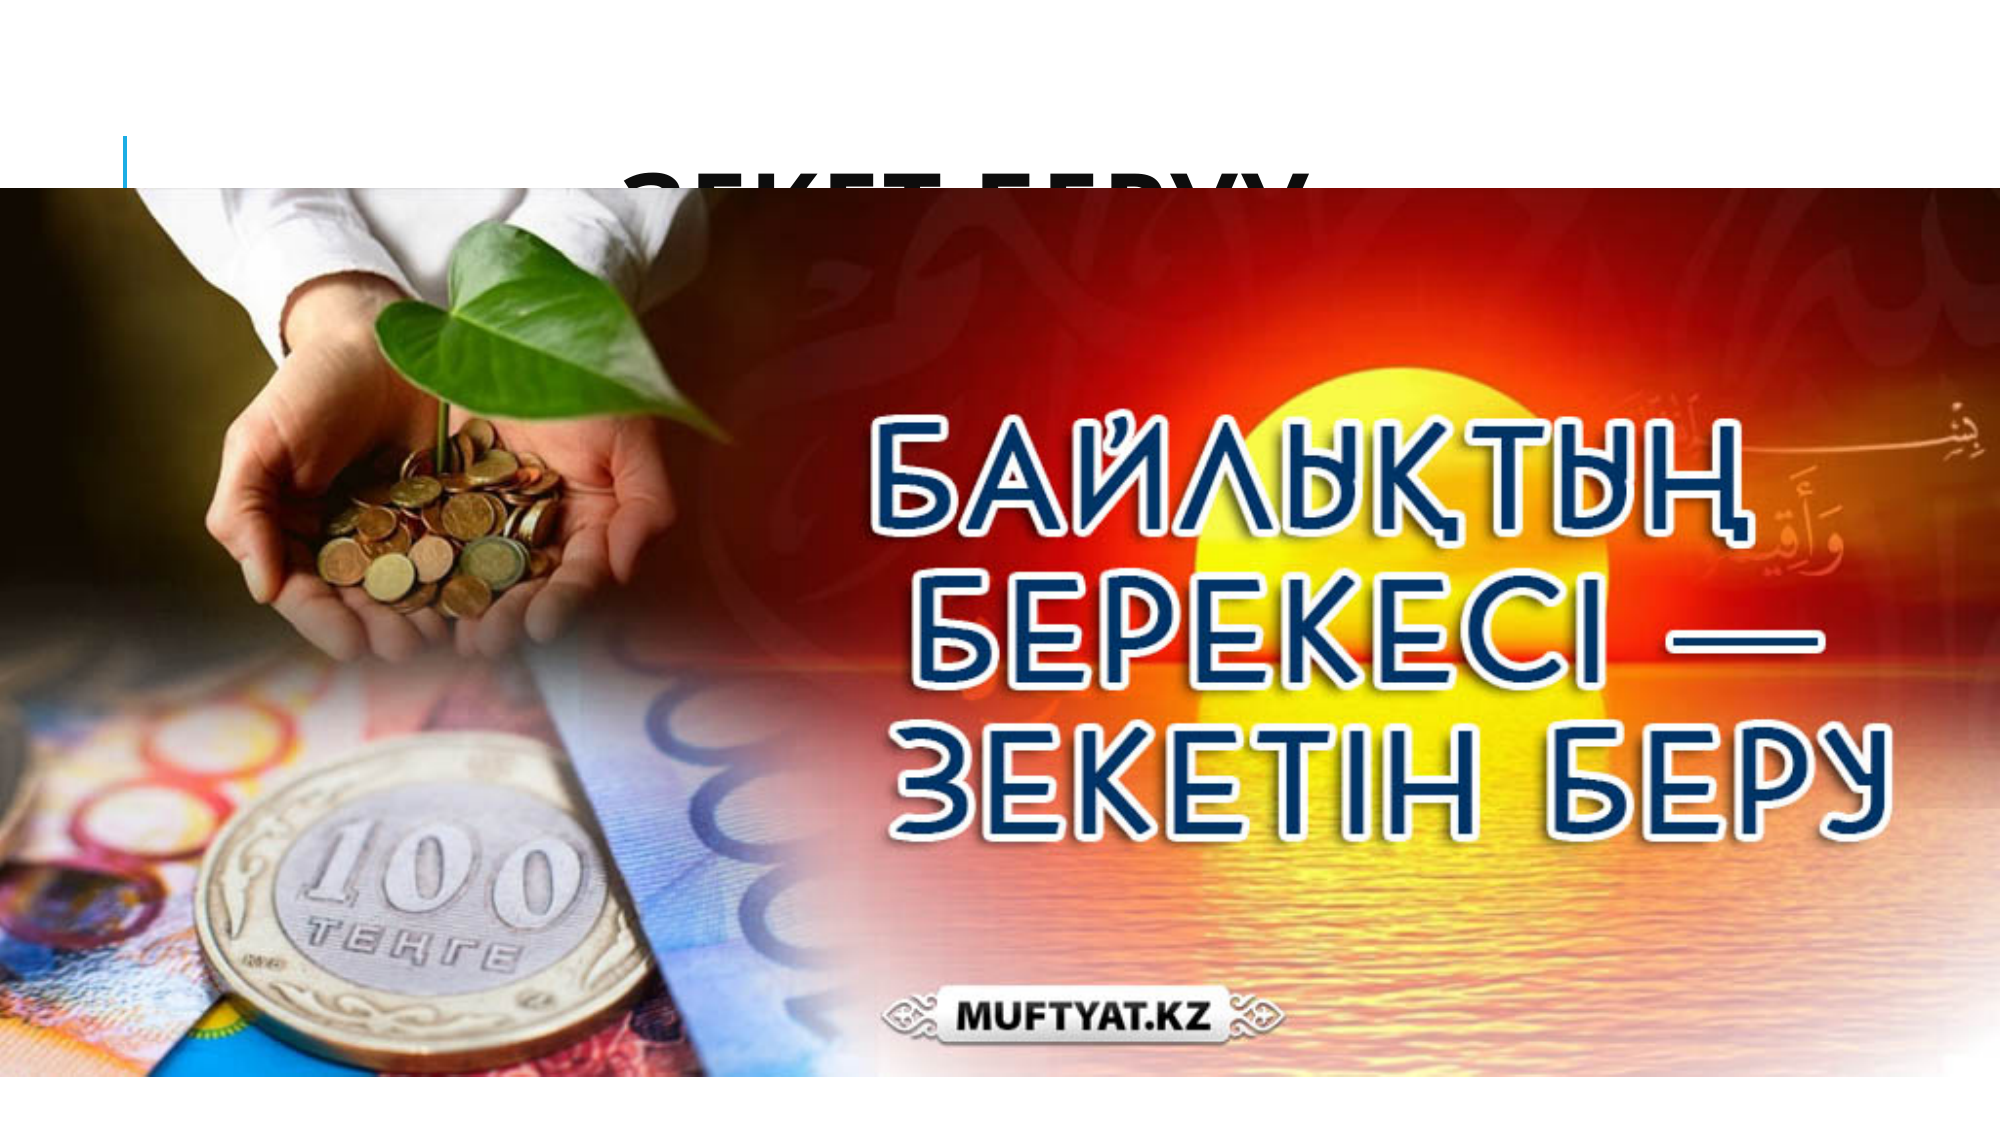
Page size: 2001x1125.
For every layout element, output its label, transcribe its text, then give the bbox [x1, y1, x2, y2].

picture [0, 188, 2000, 1077]
title ЗЕКЕТ БЕРУУ [168, 96, 1763, 182]
